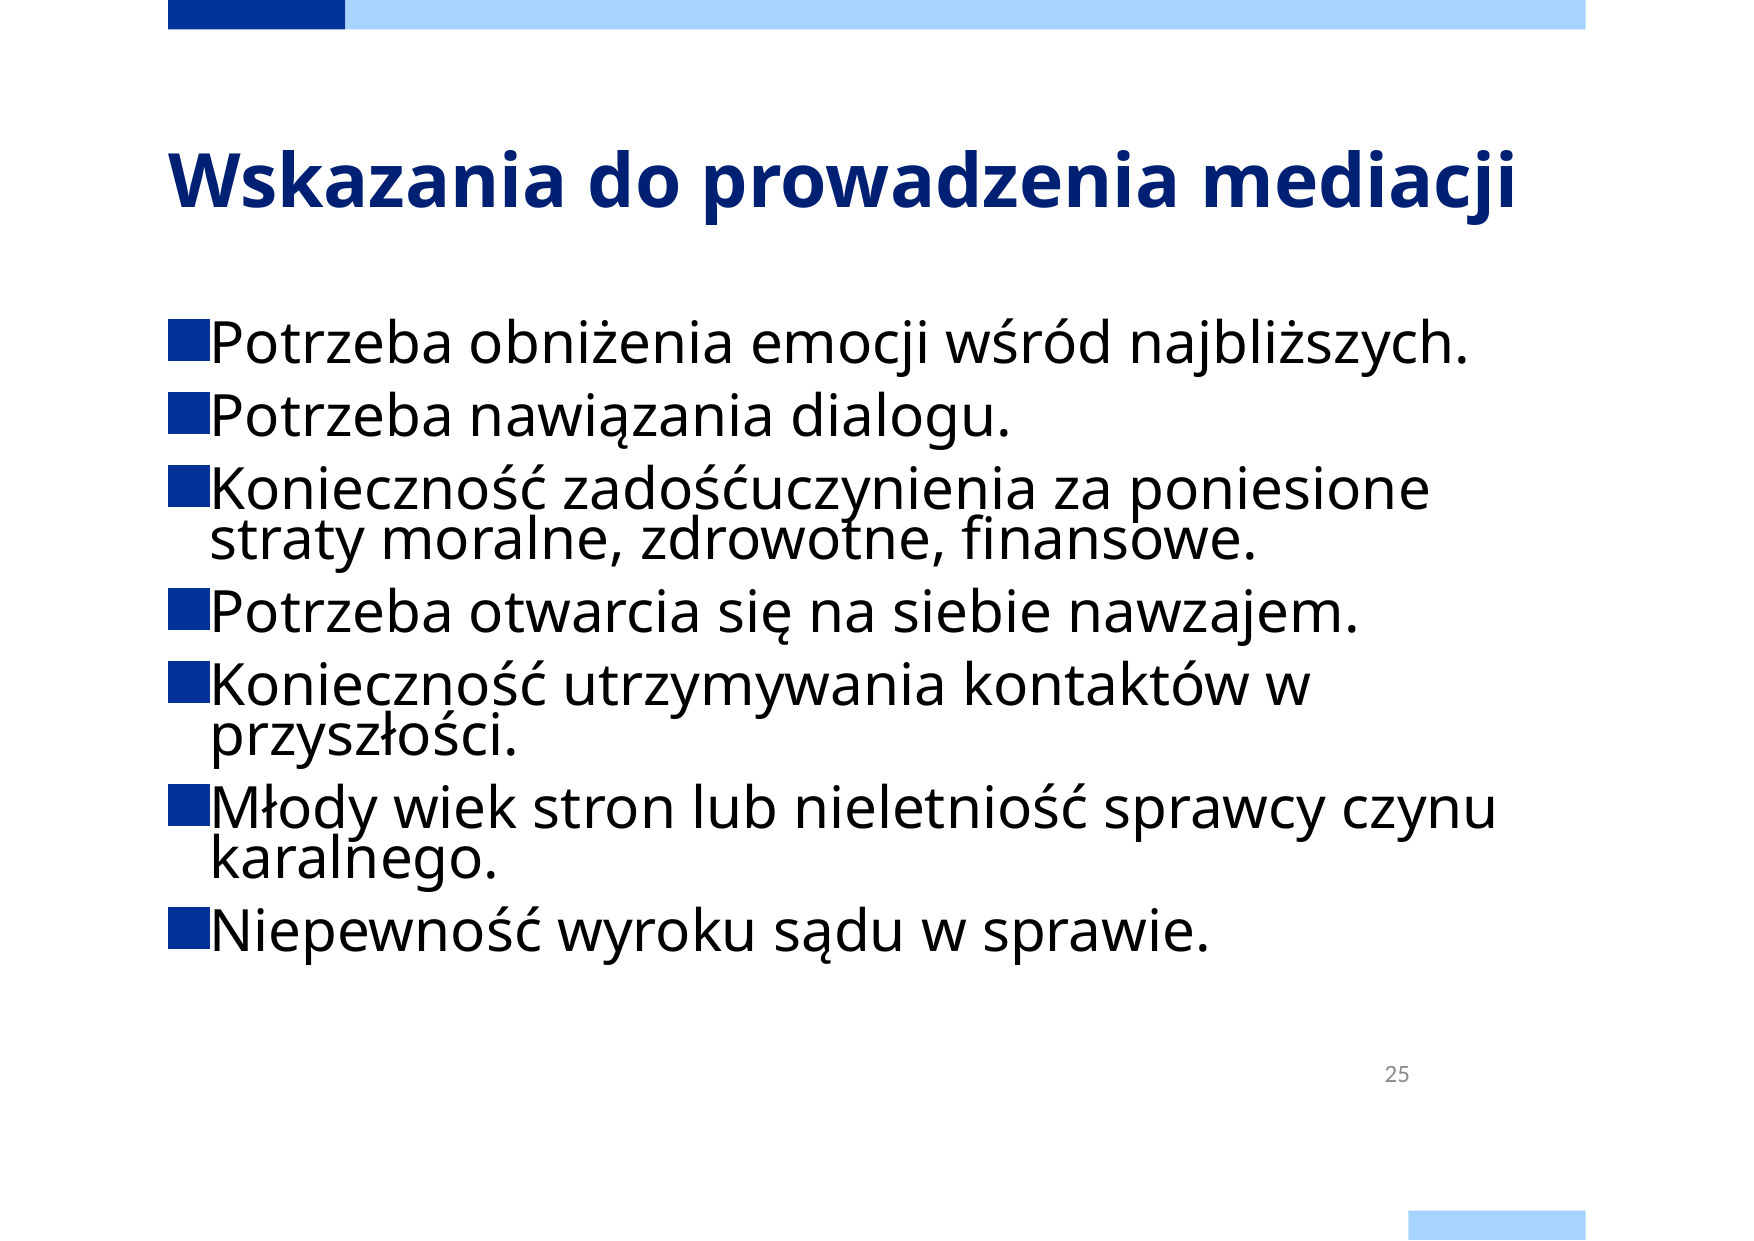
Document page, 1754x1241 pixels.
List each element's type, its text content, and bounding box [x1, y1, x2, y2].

list Potrzeba obniżenia emocji wśród najbliższych. Potrzeba nawiązania dialogu. Konieczność zadośćuczynienia za poniesione straty moralne, zdrowotne, finansowe. Potrzeba otwarcia się na siebie nawzajem. Konieczność utrzymywania kontaktów w przyszłości. Młody wiek stron lub nieletniość sprawcy czynu karalnego. Niepewność wyroku sądu w sprawie. [168, 324, 1586, 1093]
picture [168, 661, 210, 703]
picture [168, 319, 210, 361]
slide_number 25 [1074, 1042, 1425, 1103]
picture [168, 588, 210, 630]
title Wskazania do prowadzenia mediacji [168, 147, 1586, 324]
picture [168, 907, 210, 949]
picture [168, 392, 210, 434]
picture [168, 465, 210, 507]
picture [168, 784, 210, 826]
